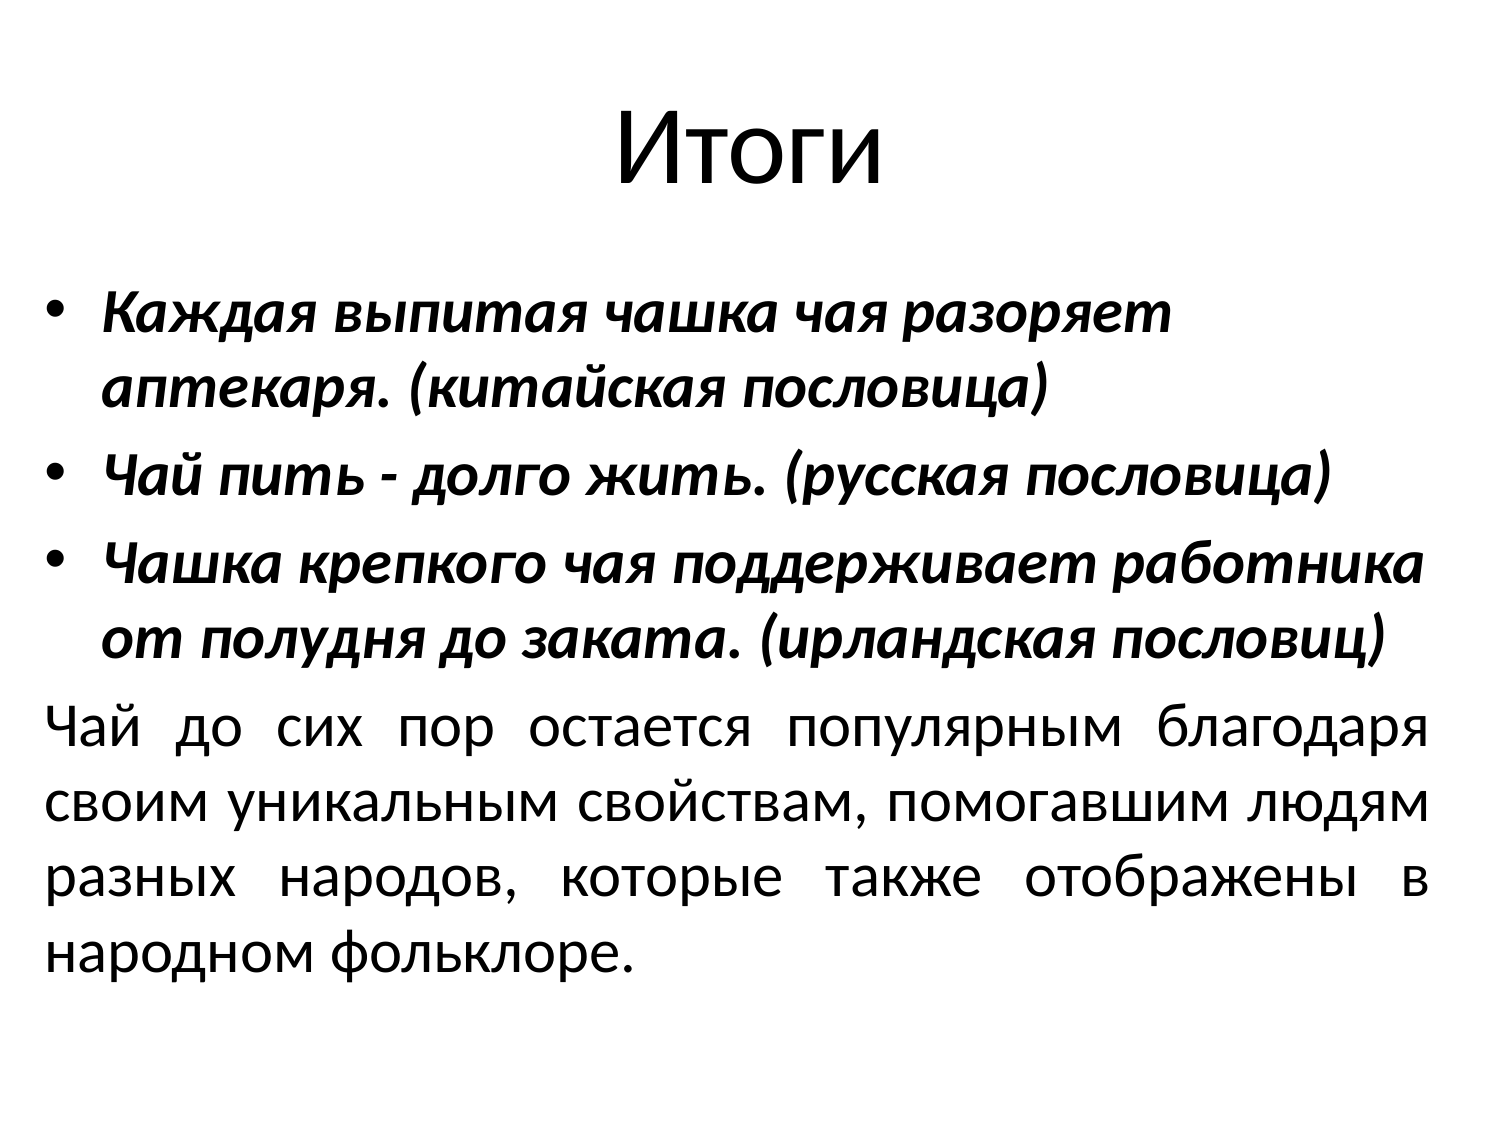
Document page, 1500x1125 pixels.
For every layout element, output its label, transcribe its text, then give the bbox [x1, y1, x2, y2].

title Итоги [75, 45, 1425, 233]
list Каждая выпитая чашка чая разоряет аптекаря. (китайская пословица) Чай пить - долго жить. (русская пословица) Чашка крепкого чая поддерживает работника от полудня до заката. (ирландская пословиц) Чай до сих пор остается популярным благодаря своим уникальным свойствам, помогавшим людям разных народов, которые также отображены в народном фольклоре. [29, 262, 1447, 1005]
